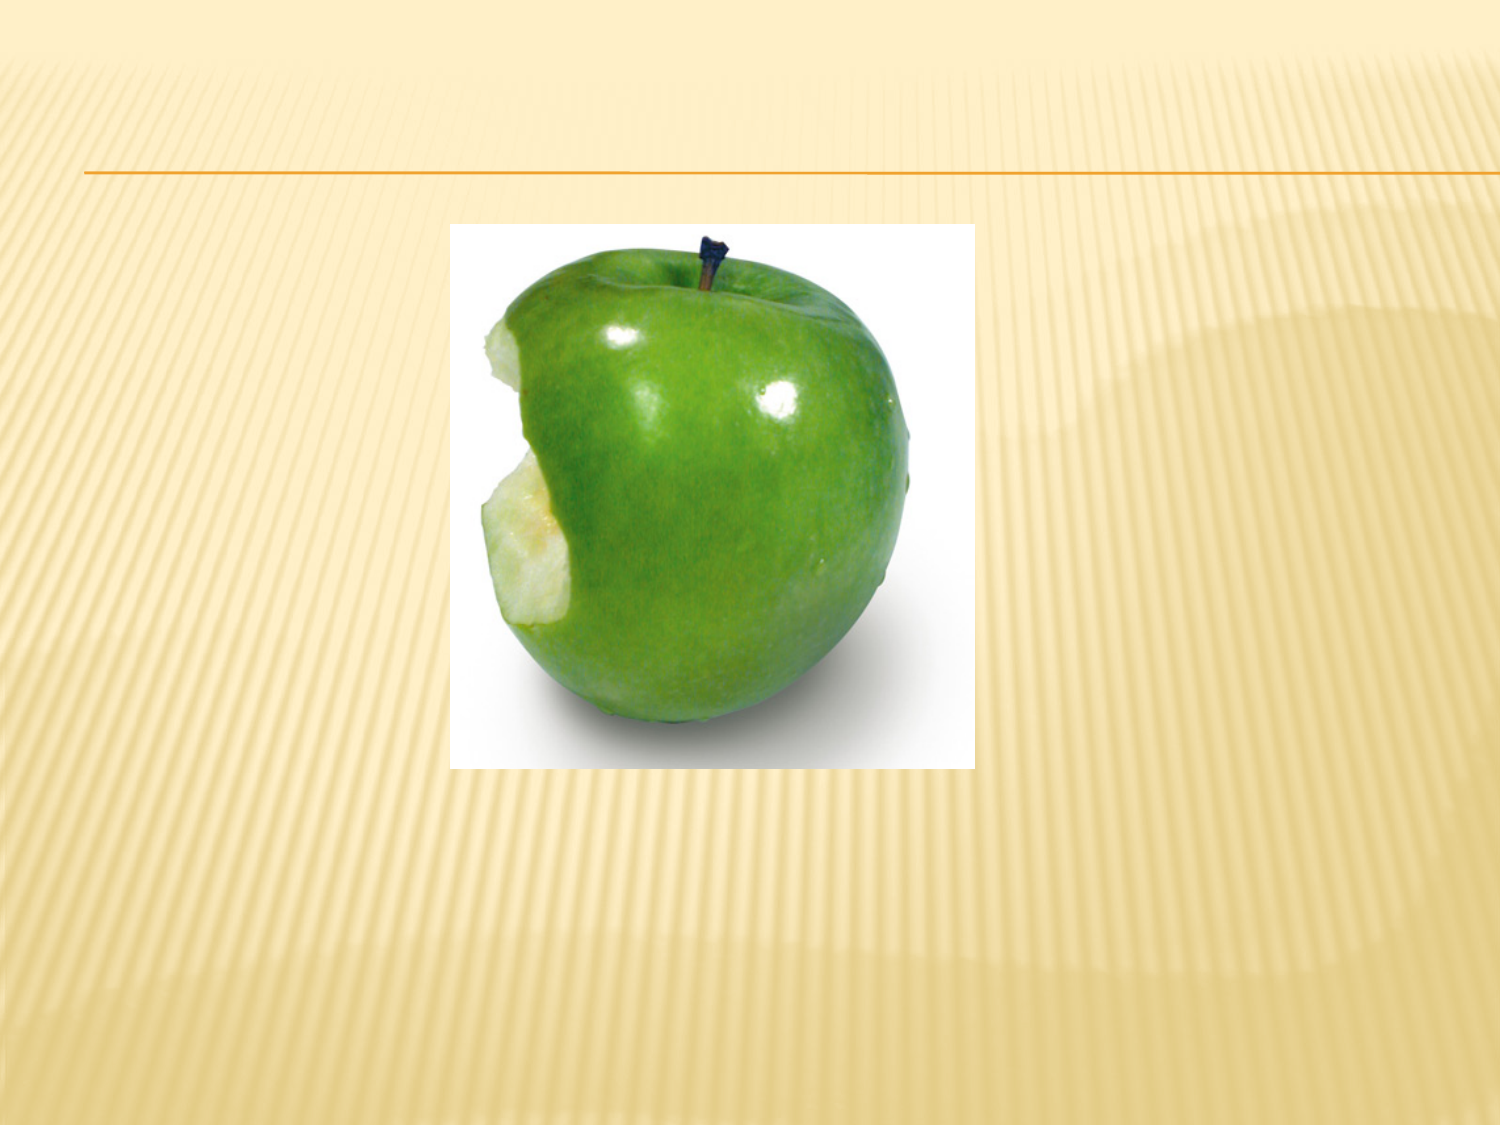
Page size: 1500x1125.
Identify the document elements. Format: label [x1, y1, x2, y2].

list [449, 224, 976, 769]
